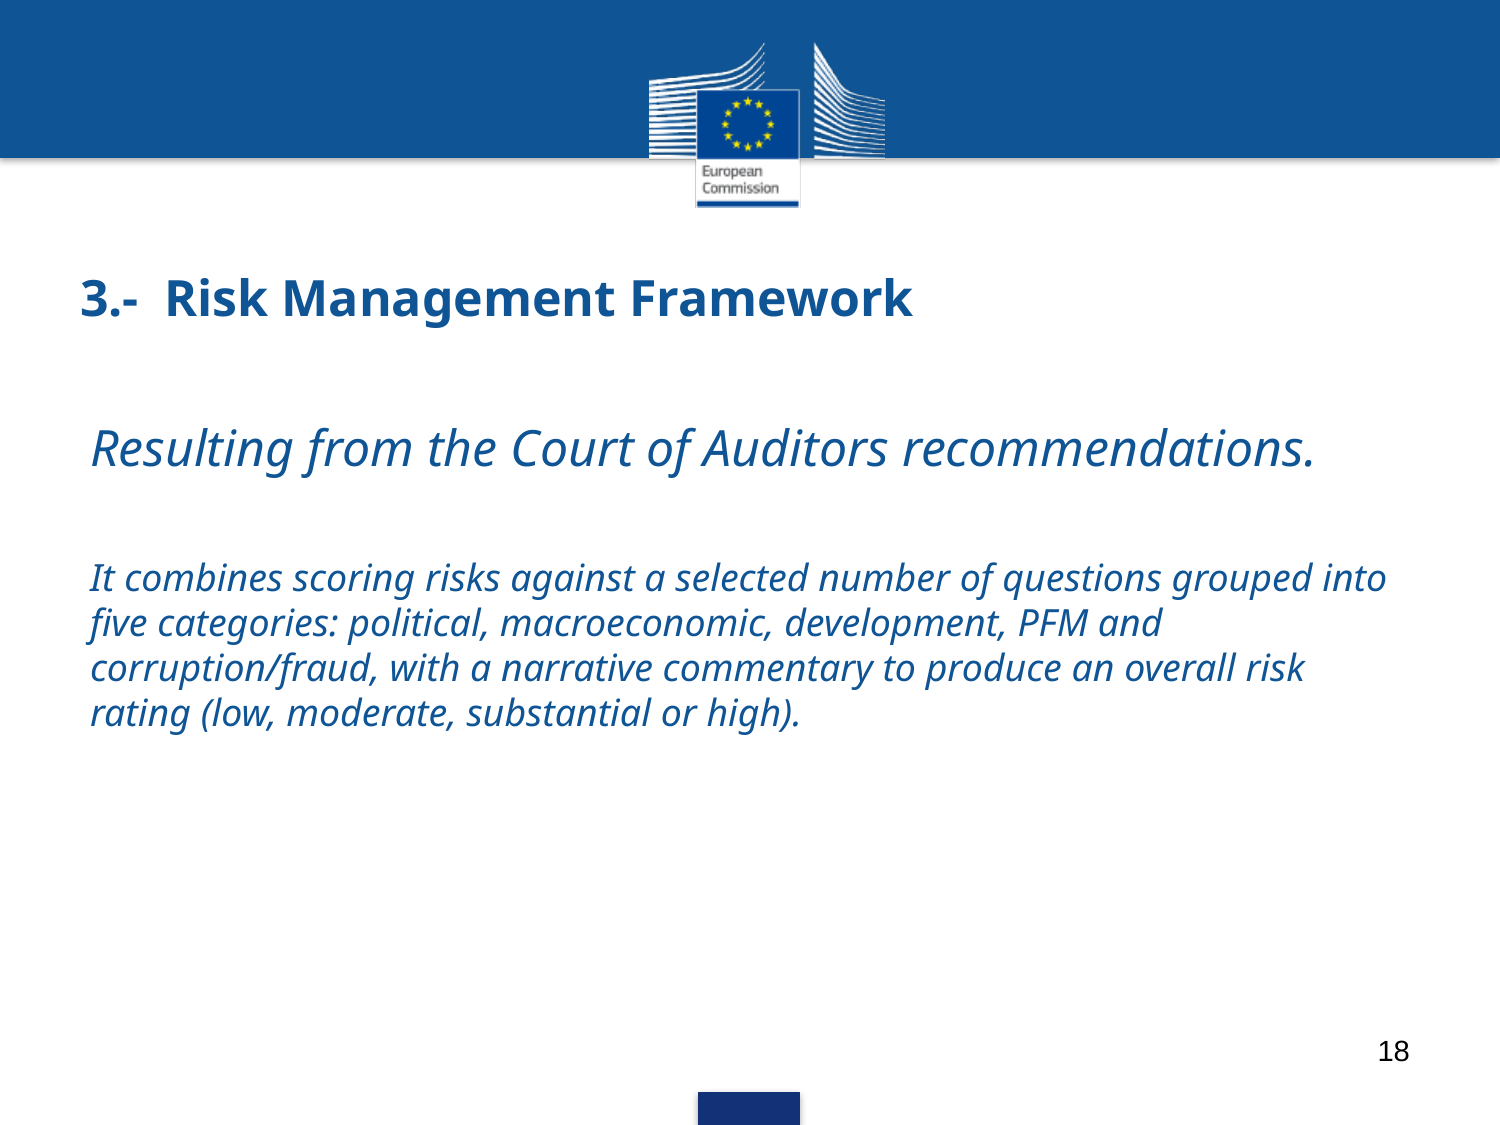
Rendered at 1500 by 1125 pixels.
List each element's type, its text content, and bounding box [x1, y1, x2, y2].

slide_number 18 [1074, 1024, 1426, 1103]
picture [649, 42, 885, 208]
title 3.- Risk Management Framework [64, 219, 1415, 374]
list Resulting from the Court of Auditors recommendations. It combines scoring risks against a selected number of questions grouped into five categories: political, macroeconomic, development, PFM and corruption/fraud, with a narrative commentary to produce an overall risk rating (low, moderate, substantial or high). [75, 408, 1425, 988]
